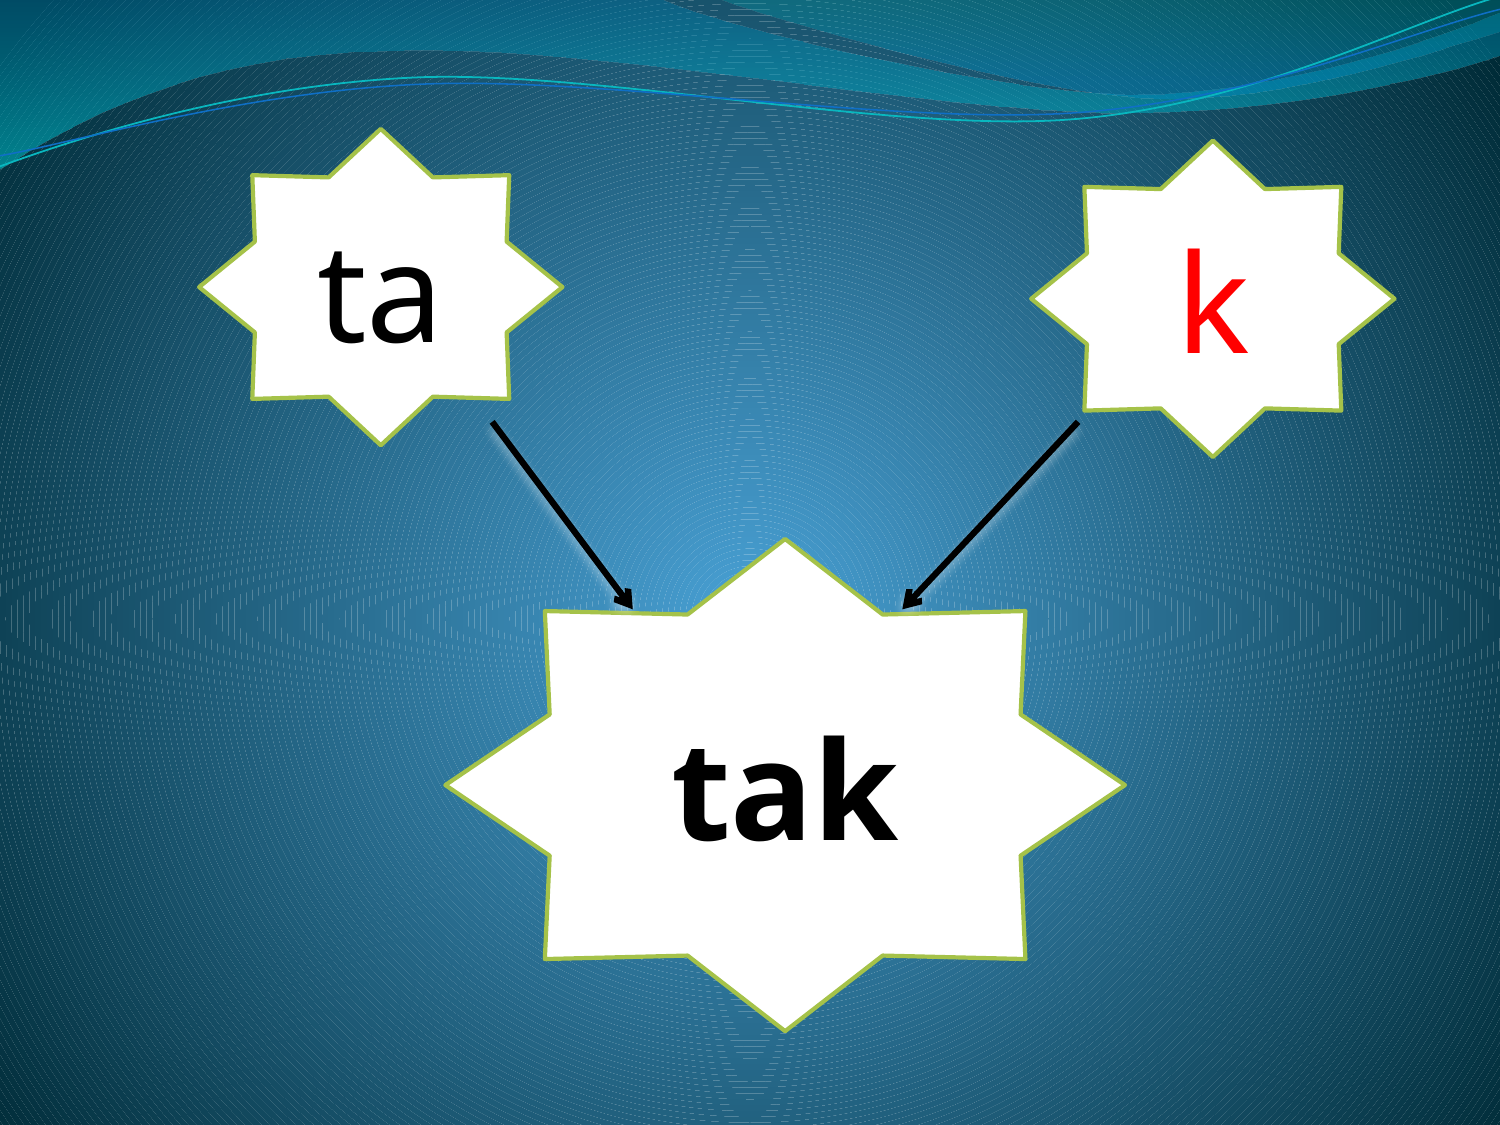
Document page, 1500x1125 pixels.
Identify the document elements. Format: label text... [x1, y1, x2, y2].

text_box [896, 427, 1085, 604]
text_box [468, 445, 657, 587]
text_box tak [443, 537, 1128, 1033]
text_box ta [197, 127, 565, 447]
text_box [611, 610, 636, 617]
text_box k [1029, 139, 1397, 459]
text_box [895, 612, 1028, 618]
